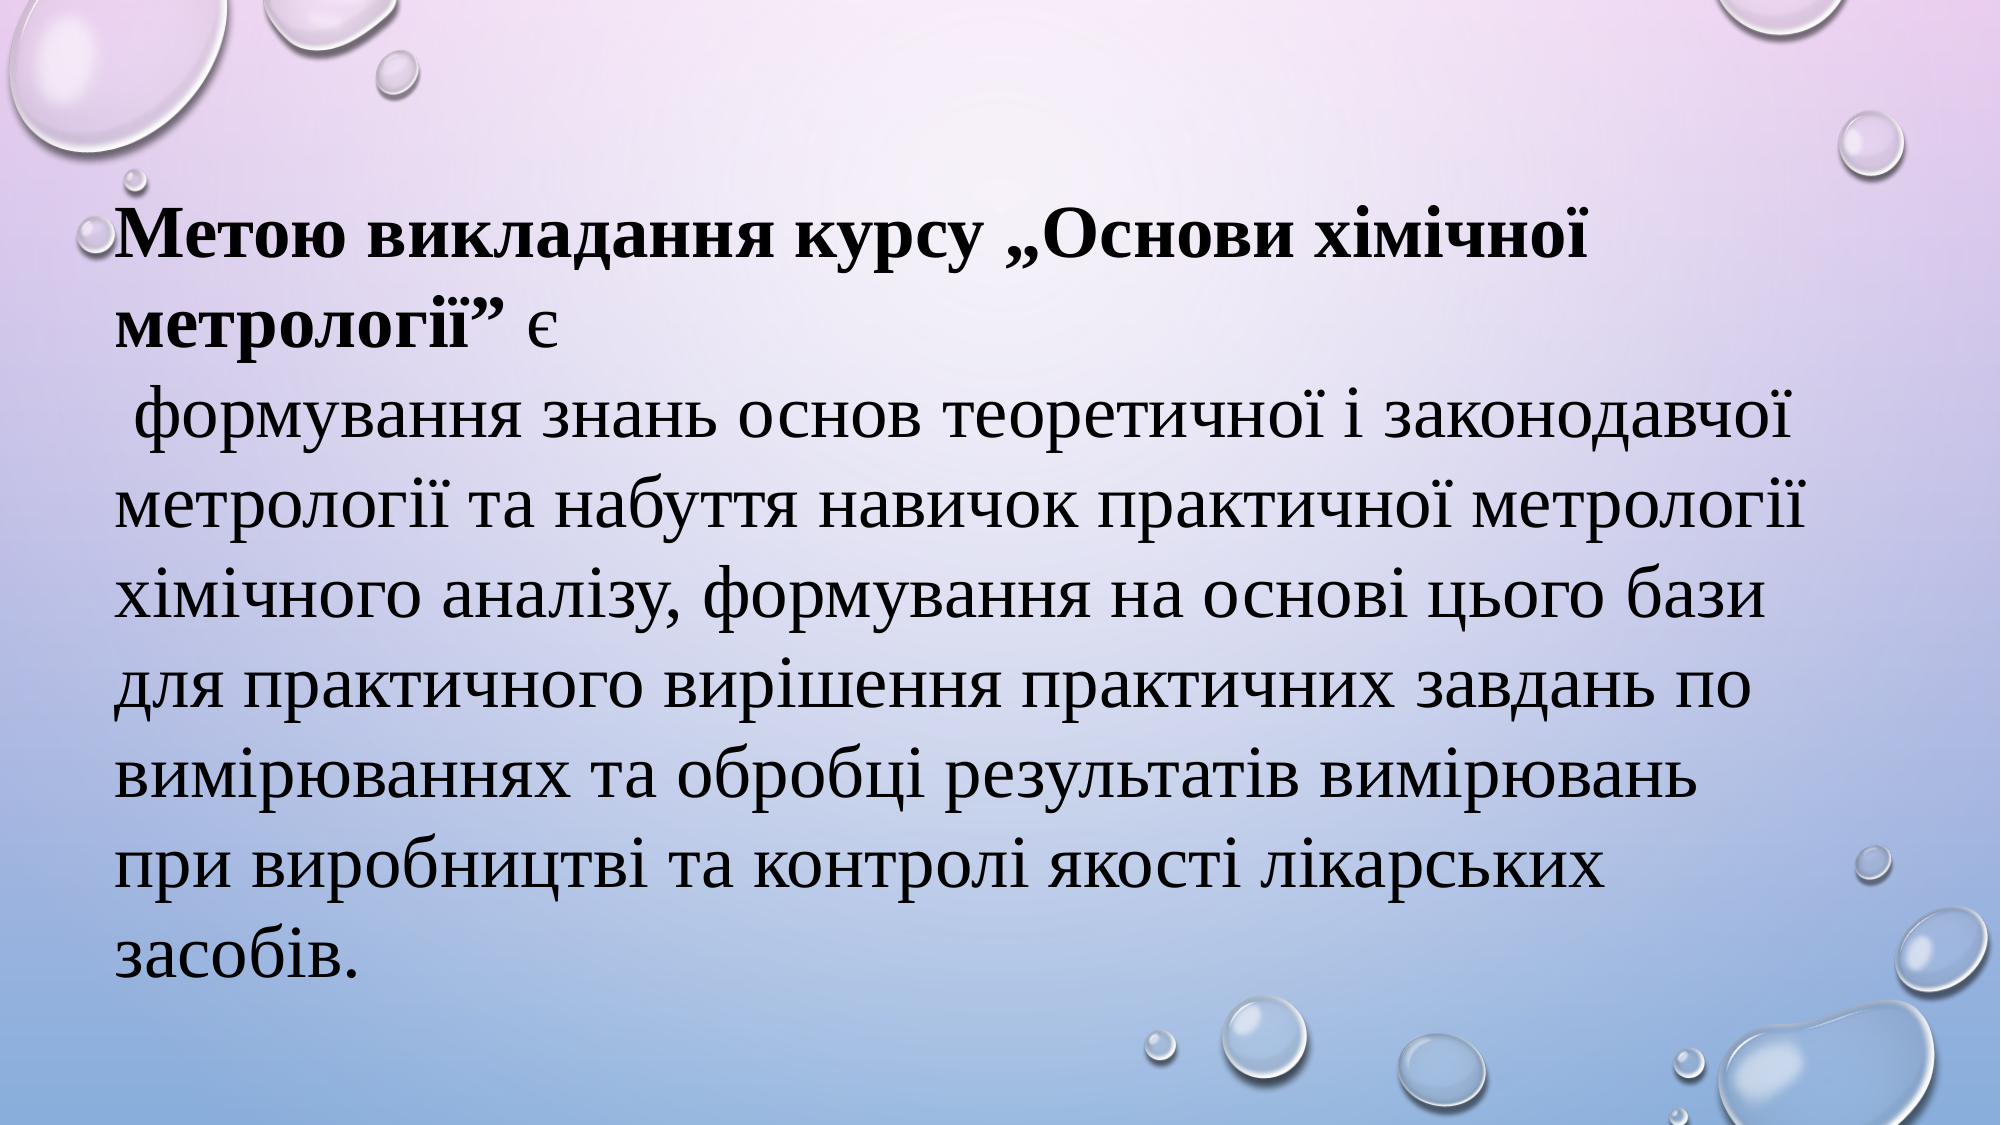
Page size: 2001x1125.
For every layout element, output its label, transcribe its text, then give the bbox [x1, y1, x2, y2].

text_box Метою викладання курсу „Основи хімічної метрології” є формування знань основ теоретичної і законодавчої метрології та набуття навичок практичної метрології хімічного аналізу, формування на основі цього бази для практичного вирішення практичних завдань по вимірюваннях та обробці результатів вимірювань при виробництві та контролі якості лікарських засобів. [99, 174, 1853, 1000]
picture [0, 0, 2000, 1125]
